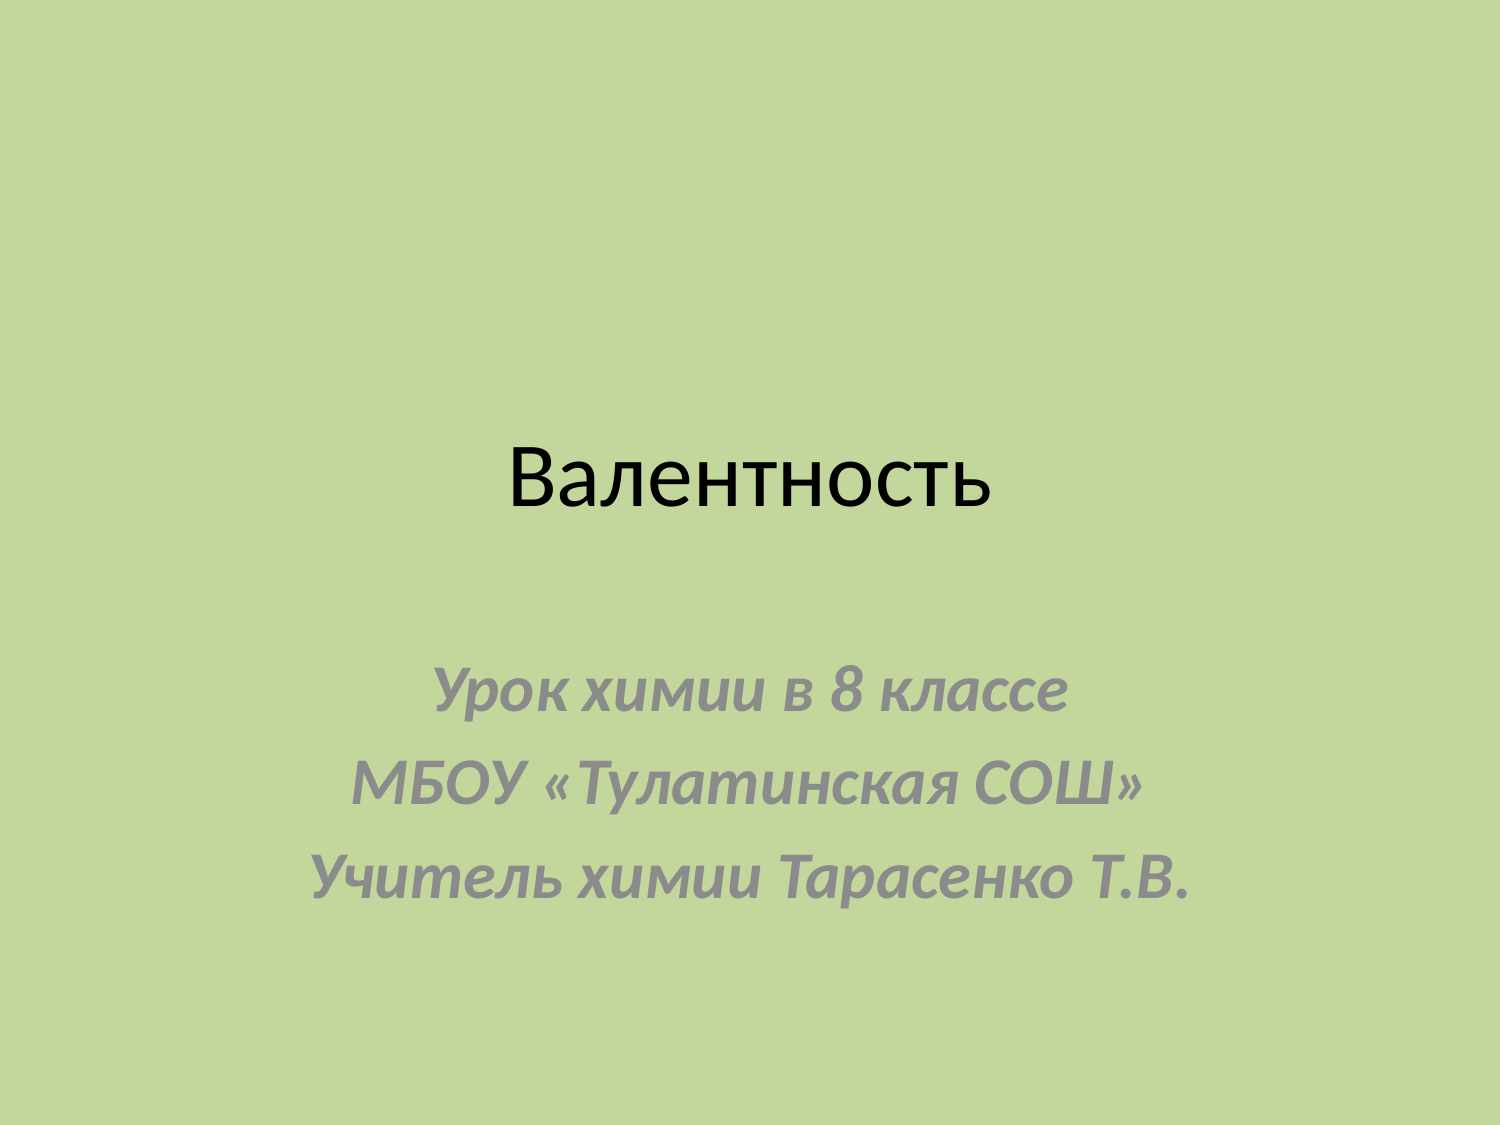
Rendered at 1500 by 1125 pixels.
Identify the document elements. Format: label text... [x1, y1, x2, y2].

subtitle Урок химии в 8 классе МБОУ «Тулатинская СОШ» Учитель химии Тарасенко Т.В. [225, 637, 1275, 925]
title Валентность [112, 349, 1388, 591]
